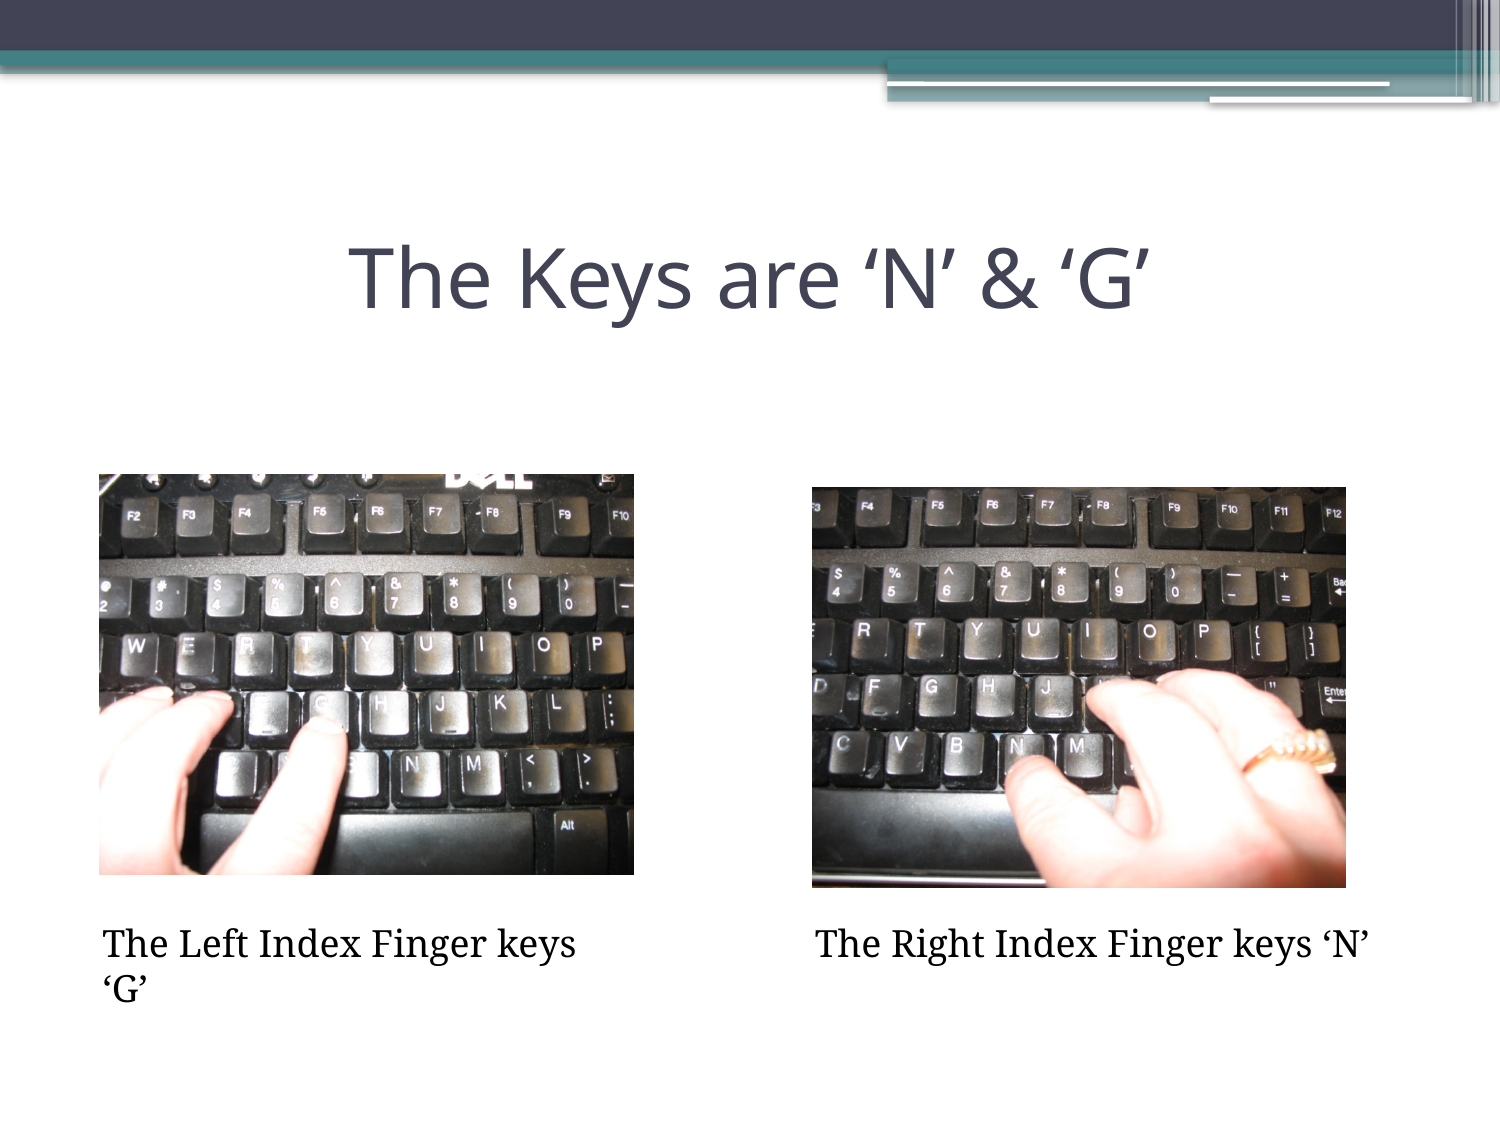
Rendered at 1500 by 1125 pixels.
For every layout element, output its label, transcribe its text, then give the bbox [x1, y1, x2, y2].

text_box The Right Index Finger keys ‘N’ [799, 912, 1388, 973]
picture [812, 487, 1347, 888]
title The Keys are ‘N’ & ‘G’ [75, 187, 1425, 363]
text_box The Left Index Finger keys ‘G’ [87, 912, 625, 1018]
picture [99, 474, 634, 876]
